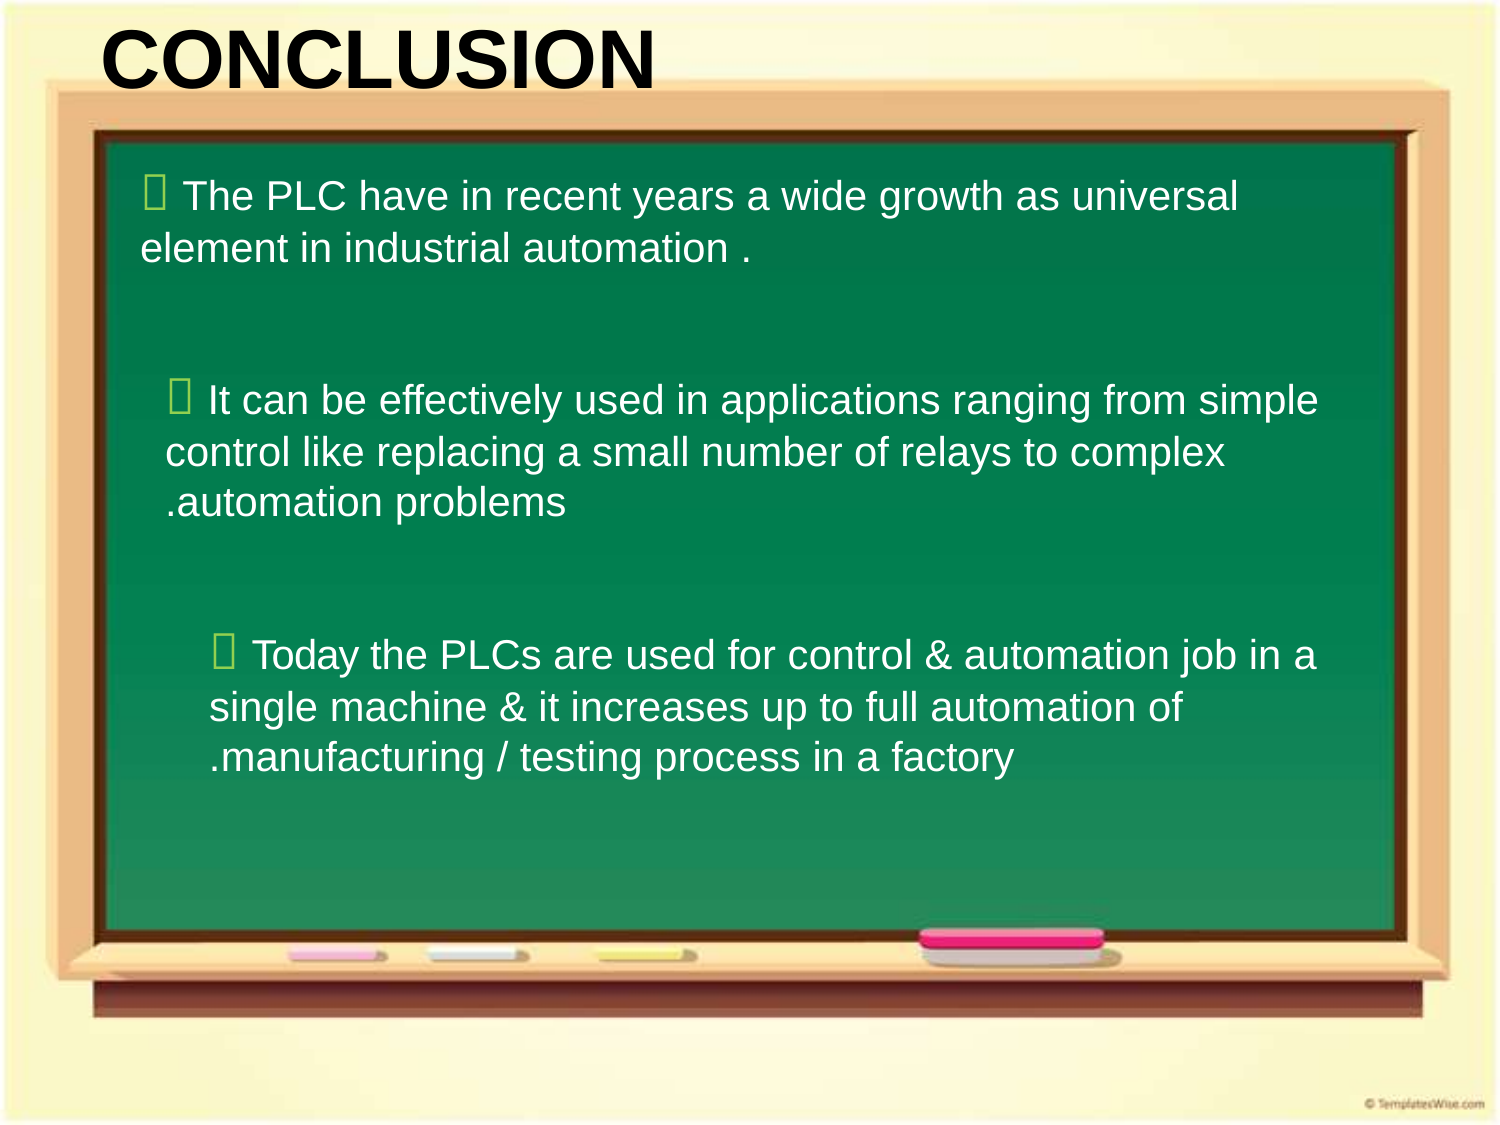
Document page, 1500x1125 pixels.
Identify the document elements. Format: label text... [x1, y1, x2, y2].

text_box  The PLC have in recent years a wide growth as universal element in industrial automation .  It can be effectively used in applications ranging from simple control like replacing a small number of relays to complex automation problems.  Today the PLCs are used for control & automation job in a single machine & it increases up to full automation of manufacturing / testing process in a factory. [137, 158, 1337, 780]
title CONCLUSION [100, 3, 664, 194]
picture [0, 0, 1500, 1125]
